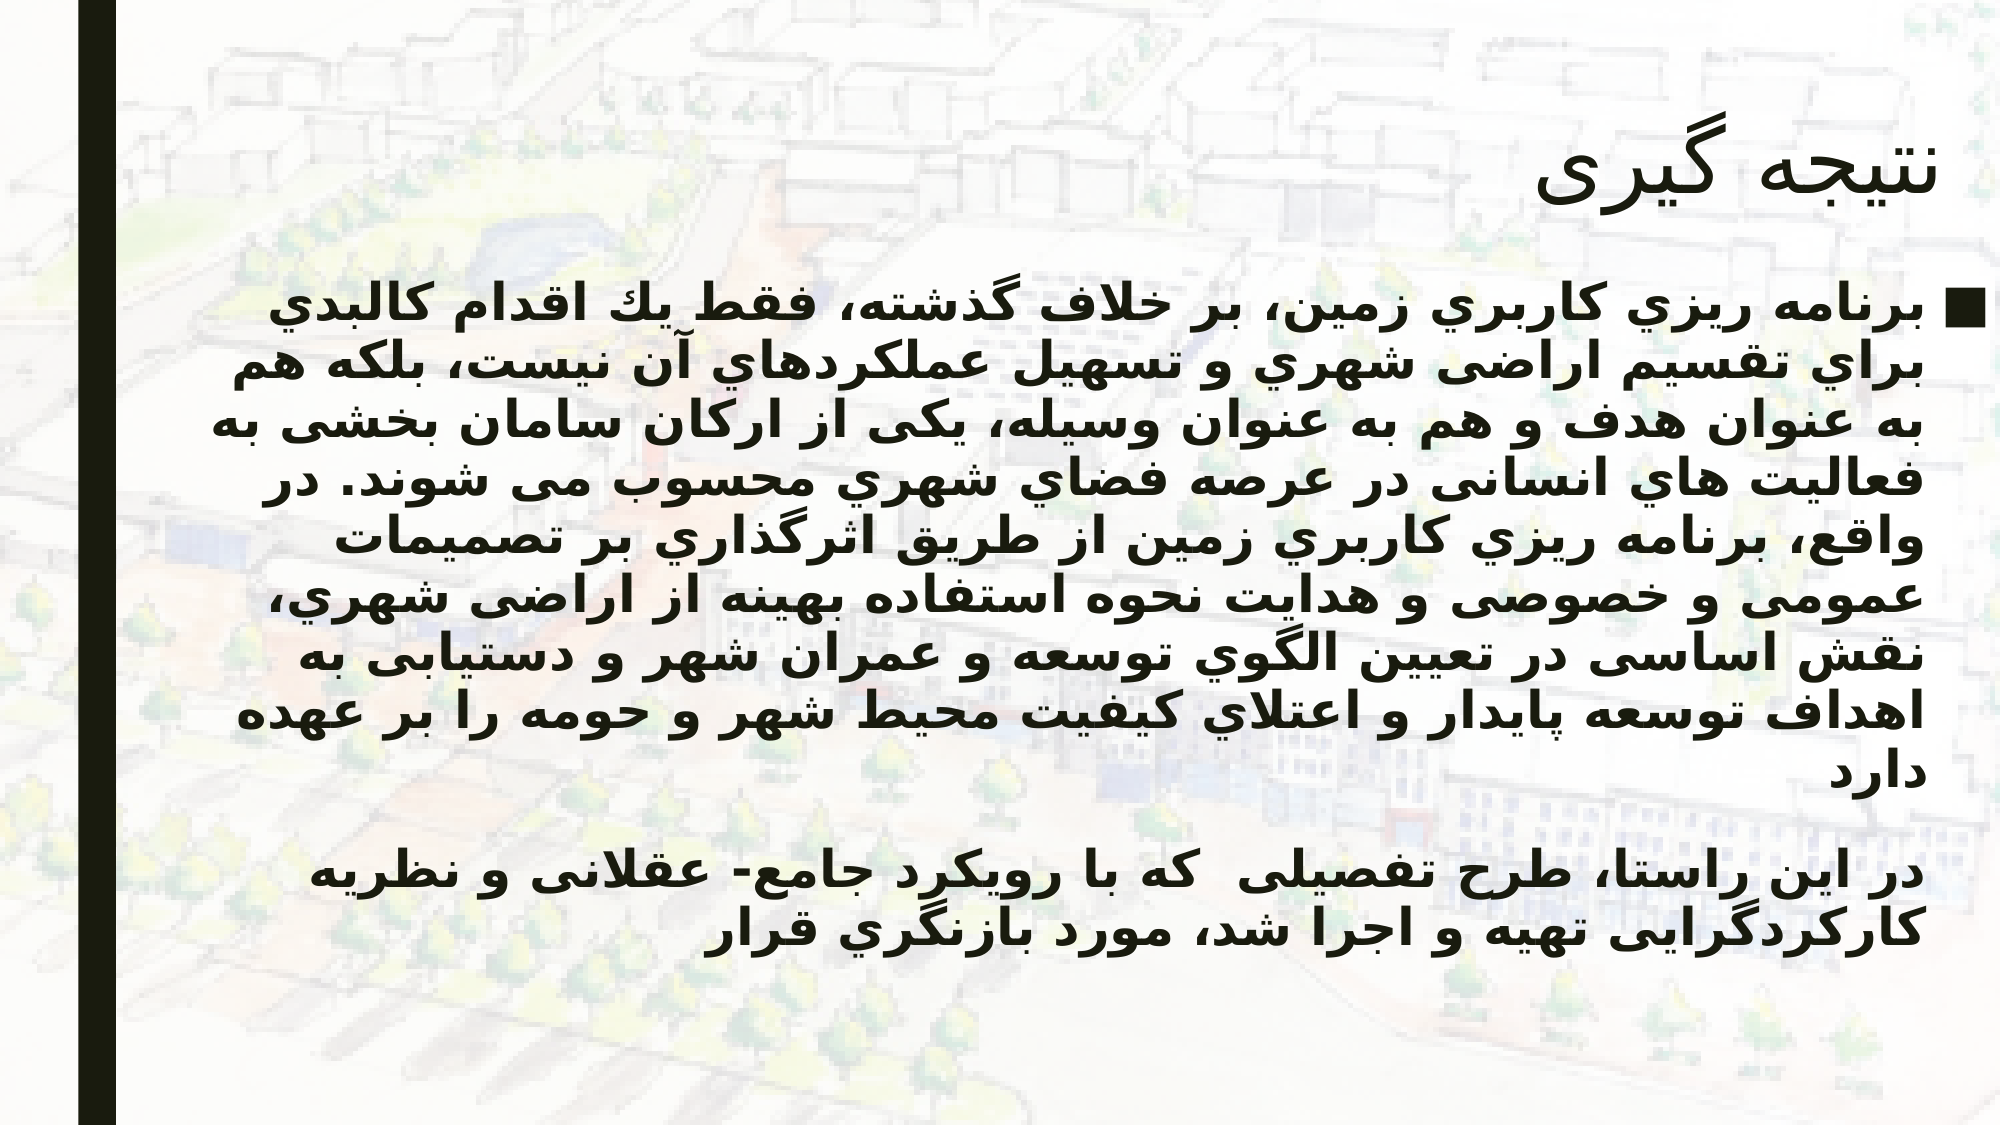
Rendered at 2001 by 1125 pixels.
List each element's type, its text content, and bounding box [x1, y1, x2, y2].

list برنامه ریزي کاربري زمين، بر خلاف گذشته، فقط یك اقدام کالبدي براي تقسيم اراضی شهري و تسهيل عملکردهاي آن نيست، بلکه هم به عنوان هدف و هم به عنوان وسيله، یکی از ارکان سامان بخشی به فعاليت هاي انسانی در عرصه فضاي شهري محسوب می شوند. در واقع، برنامه ریزي کاربري زمين از طریق اثرگذاري بر تصميمات عمومی و خصوصی و هدایت نحوه استفاده بهينه از اراضی شهري، نقش اساسی در تعيين الگوي توسعه و عمران شهر و دستيابی به اهداف توسعه پایدار و اعتلاي کيفيت محيط شهر و حومه را بر عهده دارد در این راستا، طرح تفصيلی که با رویکرد جامع- عقلانی و نظریه کارکردگرایی تهيه و اجرا شد، مورد بازنگري قرار [168, 266, 2000, 1102]
title نتیجه گیری [223, 107, 1961, 266]
